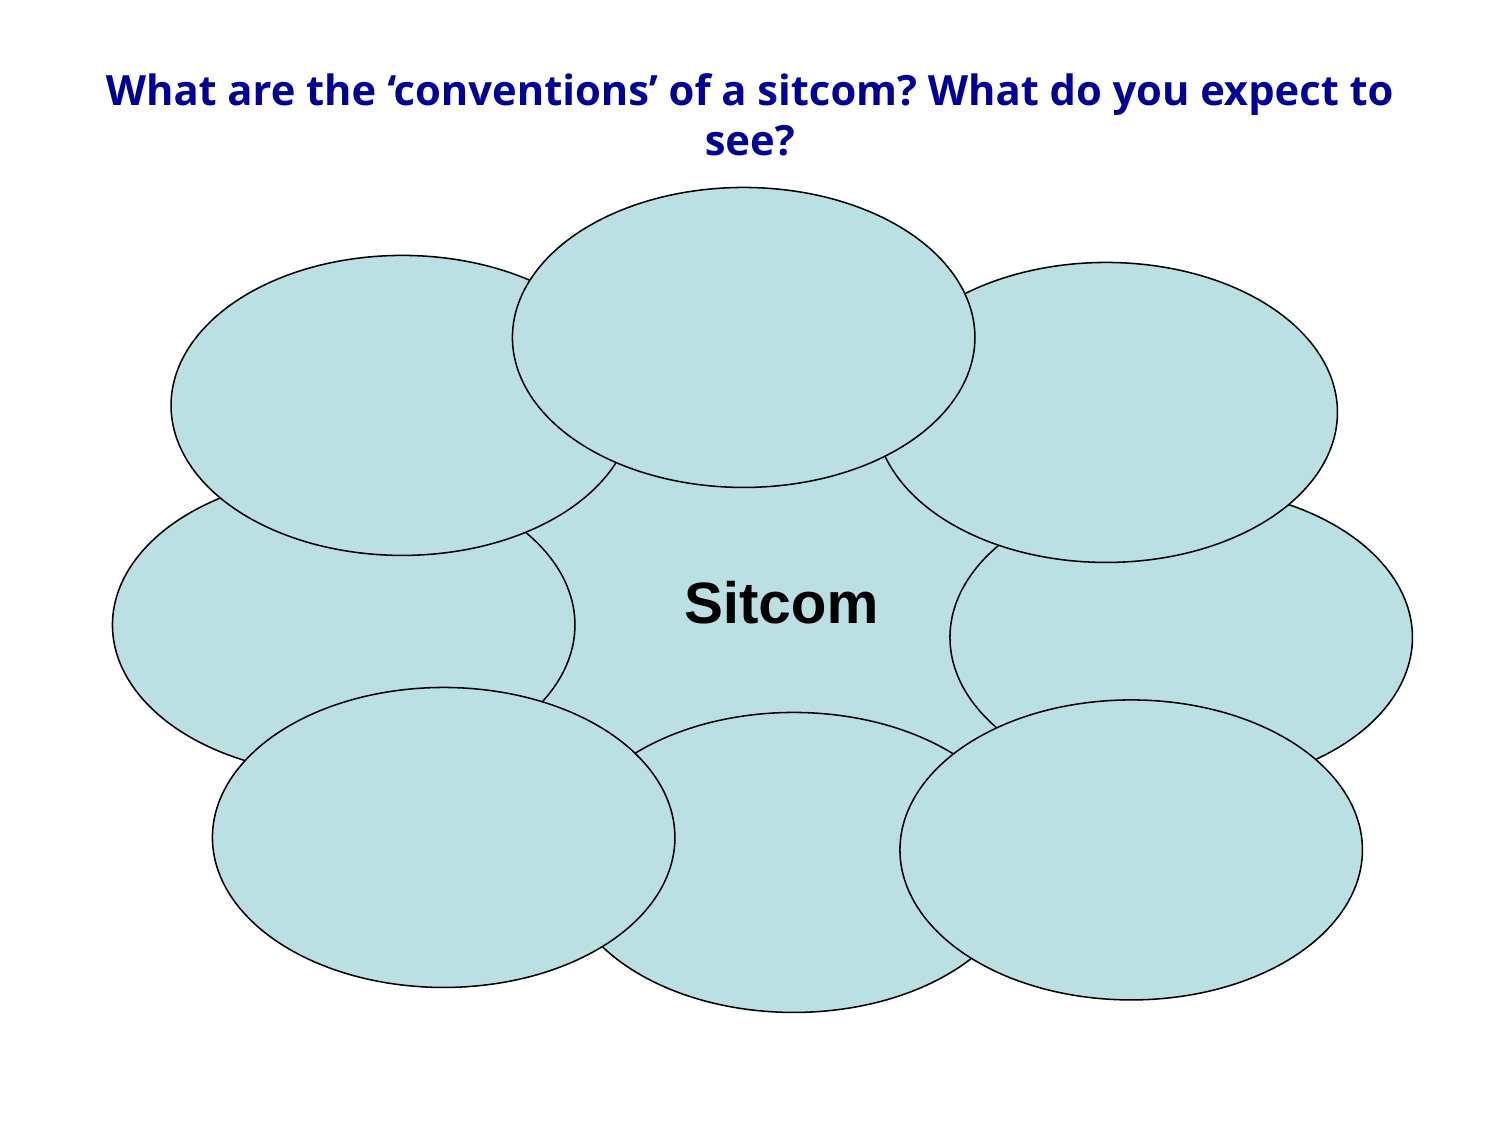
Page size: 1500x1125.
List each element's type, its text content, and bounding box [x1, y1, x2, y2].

text_box [885, 262, 1338, 563]
text_box [899, 699, 1363, 1000]
title What are the ‘conventions’ of a sitcom? What do you expect to see? [74, 30, 1426, 197]
text_box [112, 498, 575, 761]
text_box [212, 687, 675, 988]
text_box Sitcom [527, 457, 997, 753]
text_box [512, 187, 975, 488]
text_box [602, 712, 971, 1013]
text_box [949, 505, 1413, 759]
text_box [171, 255, 616, 556]
